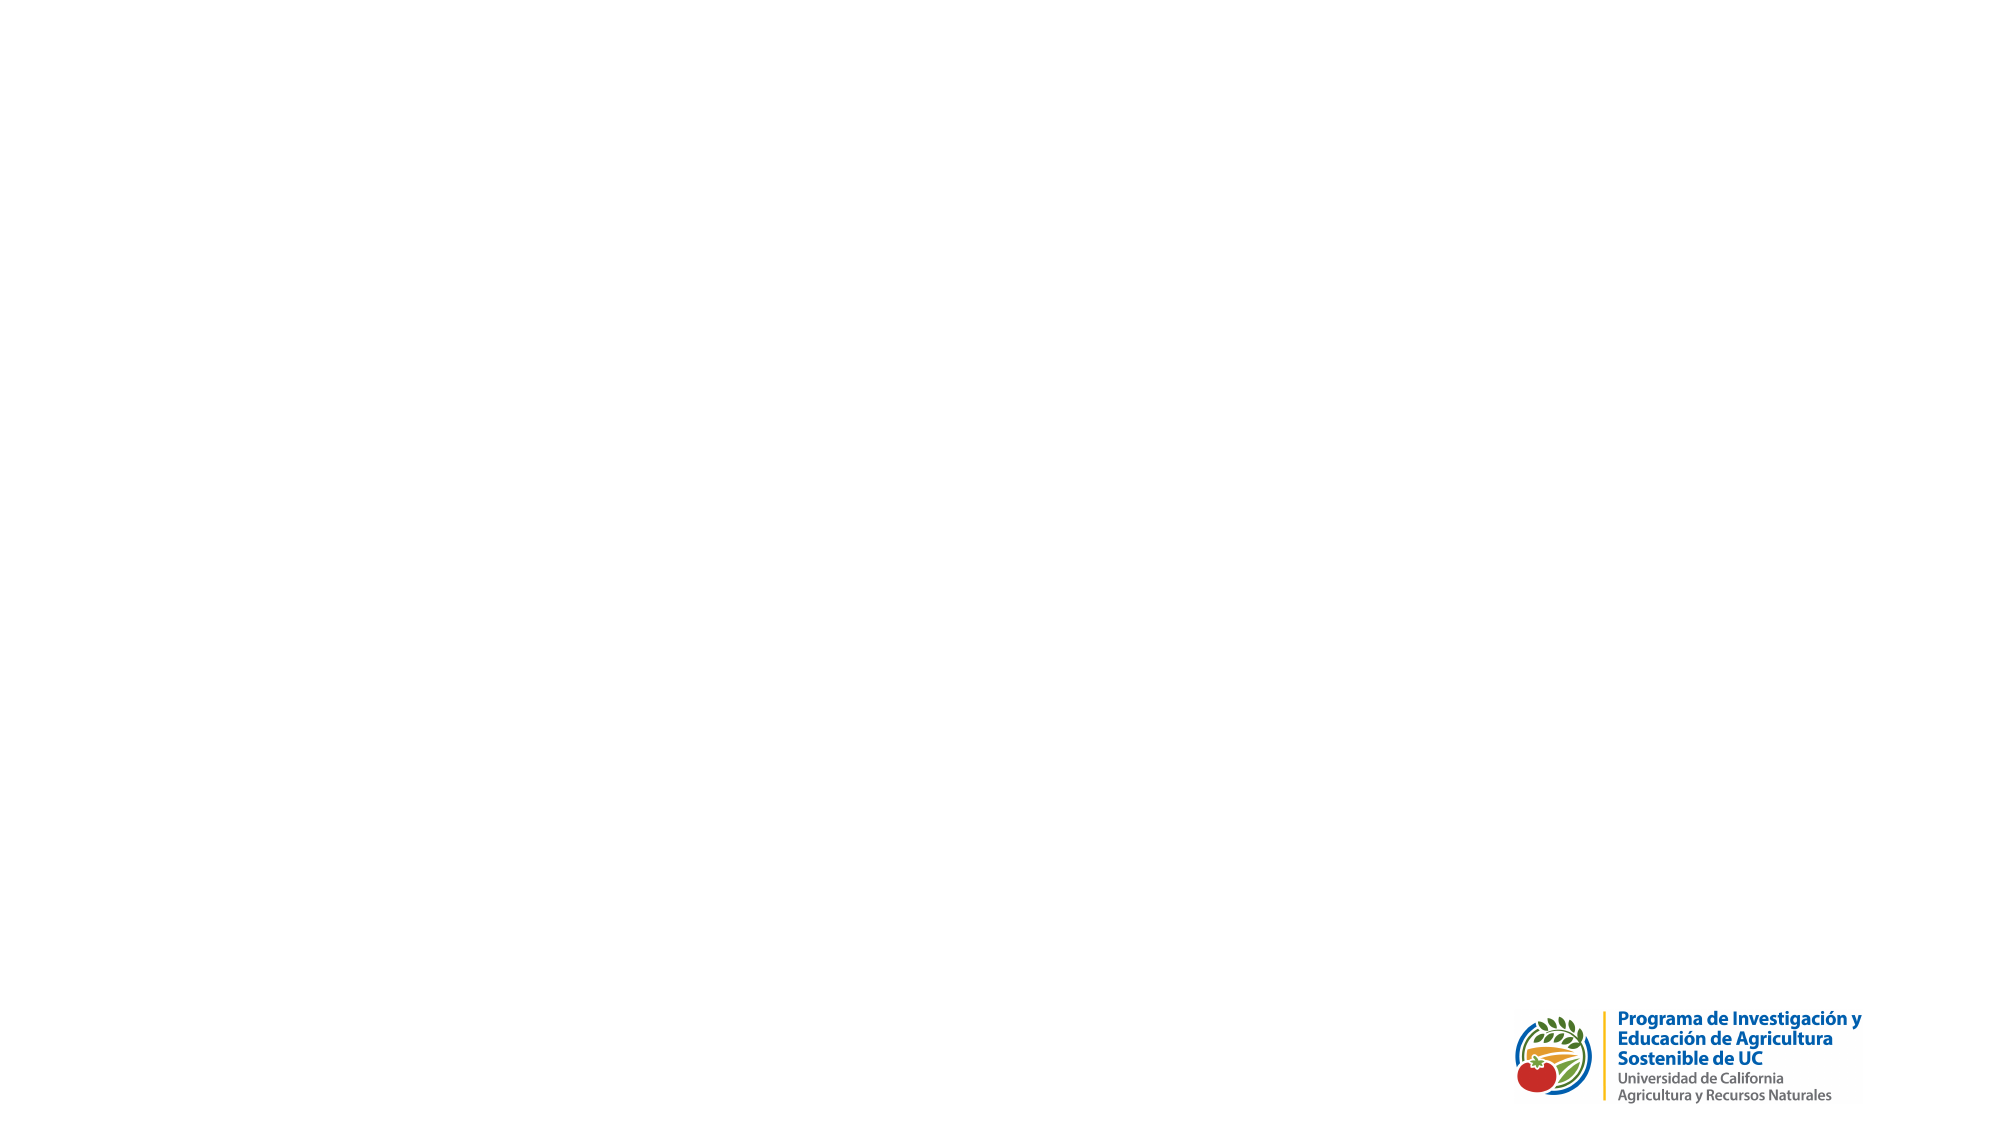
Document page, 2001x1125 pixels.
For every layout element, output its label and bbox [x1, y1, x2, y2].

picture [1514, 1009, 1863, 1104]
